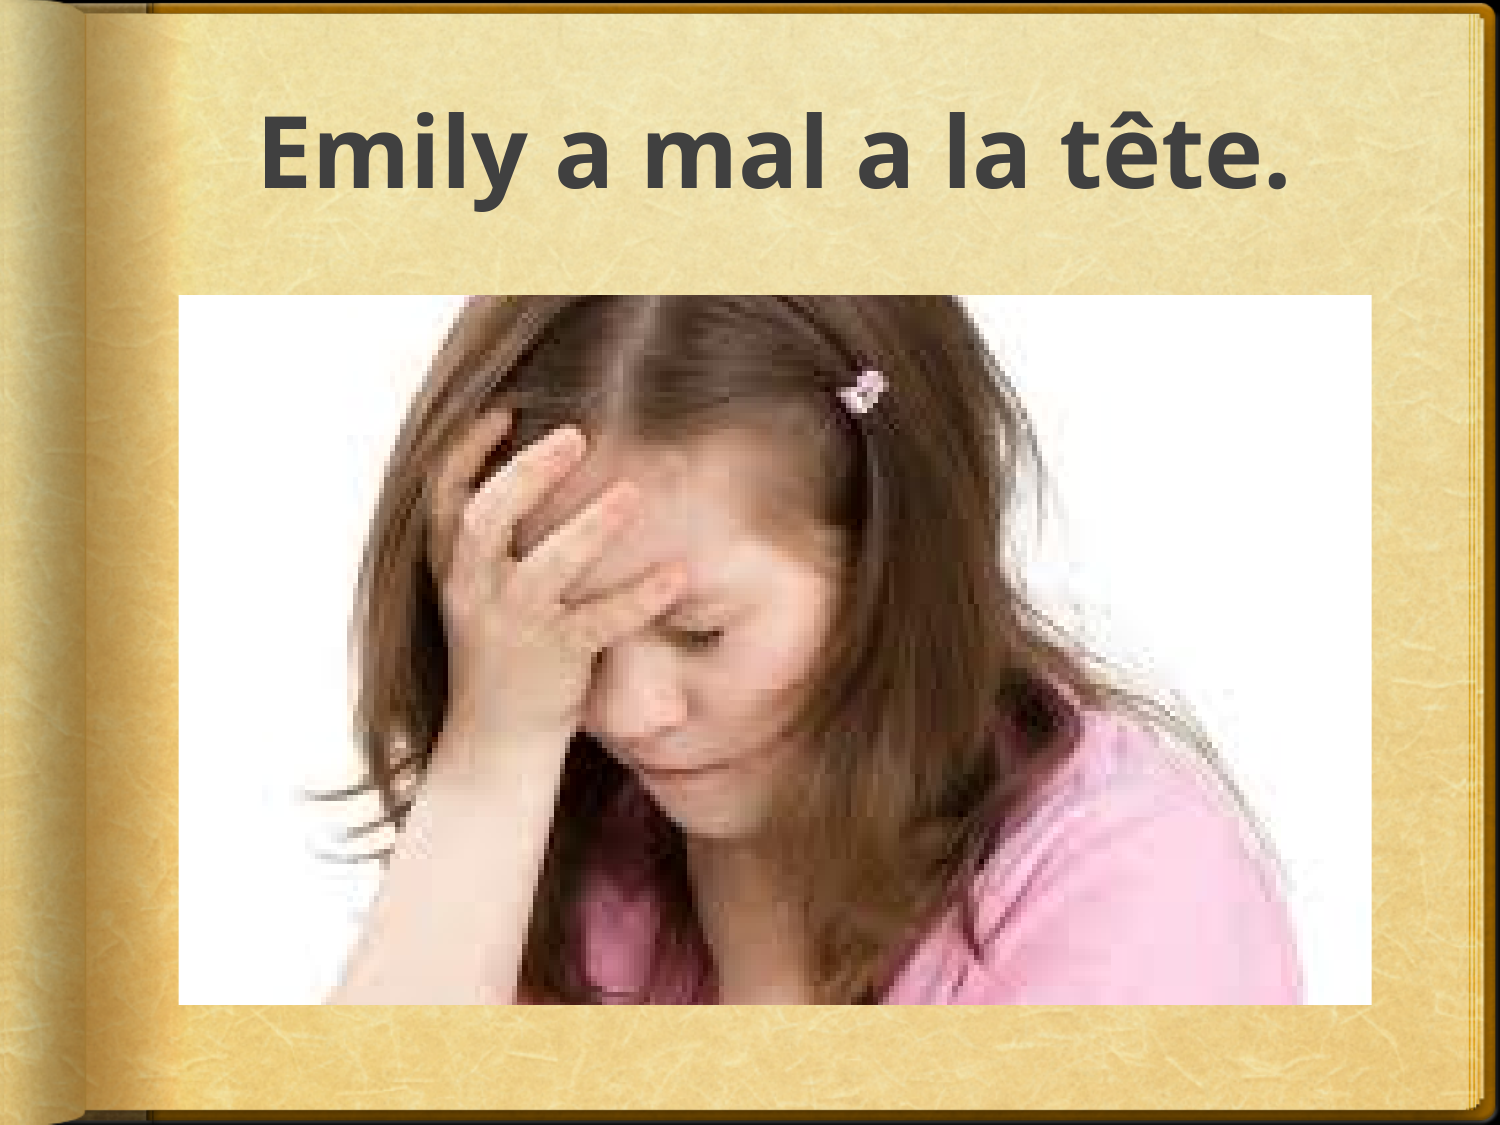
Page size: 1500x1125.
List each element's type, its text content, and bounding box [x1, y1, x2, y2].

title Emily a mal a la tête. [178, 45, 1372, 265]
picture [0, 0, 1500, 1125]
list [177, 294, 1373, 1006]
